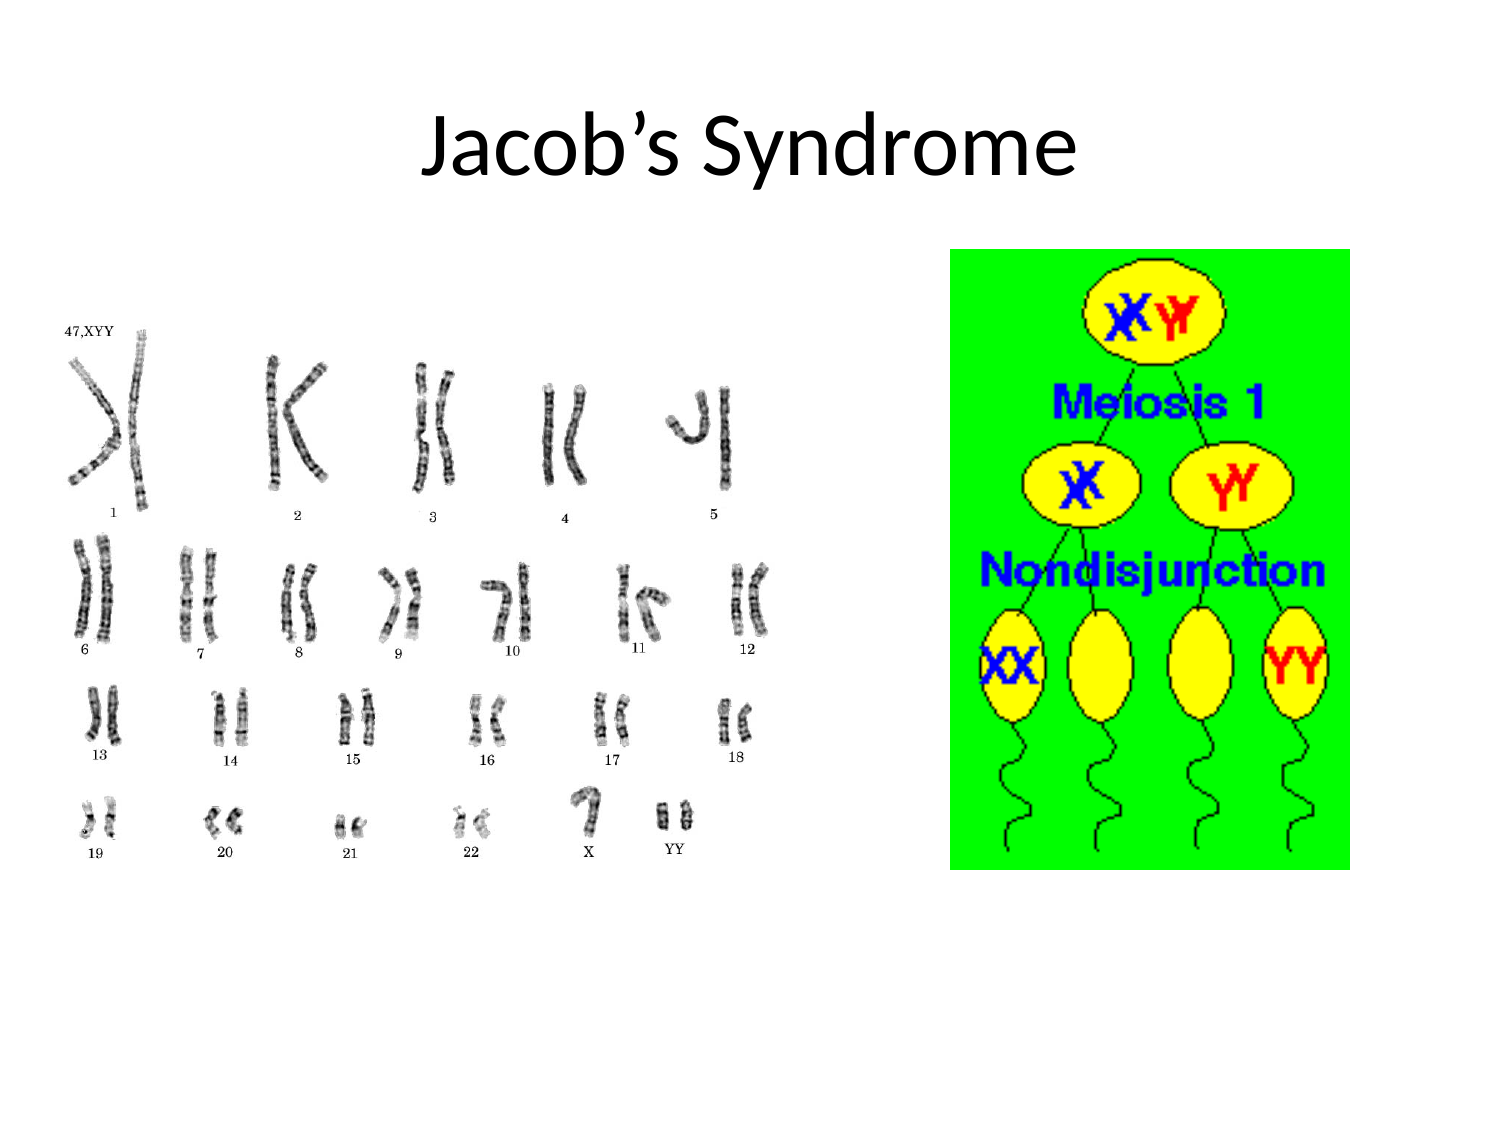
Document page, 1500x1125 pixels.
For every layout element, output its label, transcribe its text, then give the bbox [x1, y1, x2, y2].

title Jacob’s Syndrome [75, 45, 1425, 233]
picture [949, 249, 1351, 871]
picture [49, 312, 792, 869]
